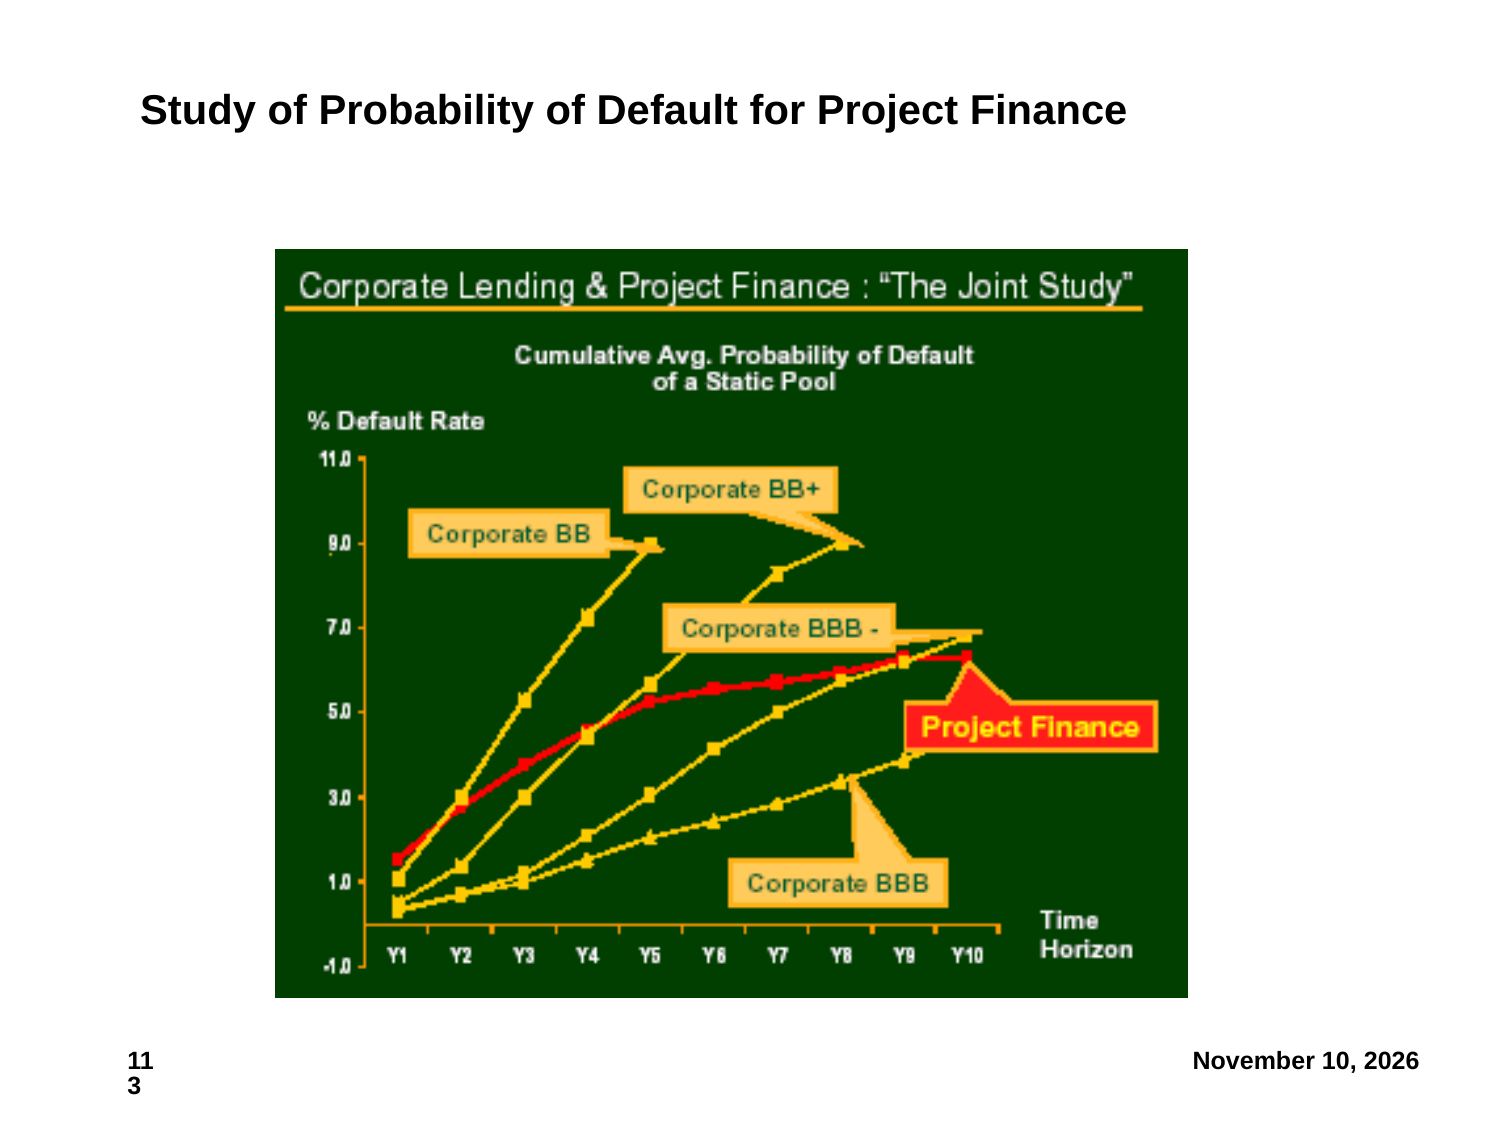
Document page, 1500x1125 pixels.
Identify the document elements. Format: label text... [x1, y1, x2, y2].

title Study of Probability of Default for Project Finance [124, 74, 1376, 226]
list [274, 249, 1188, 998]
